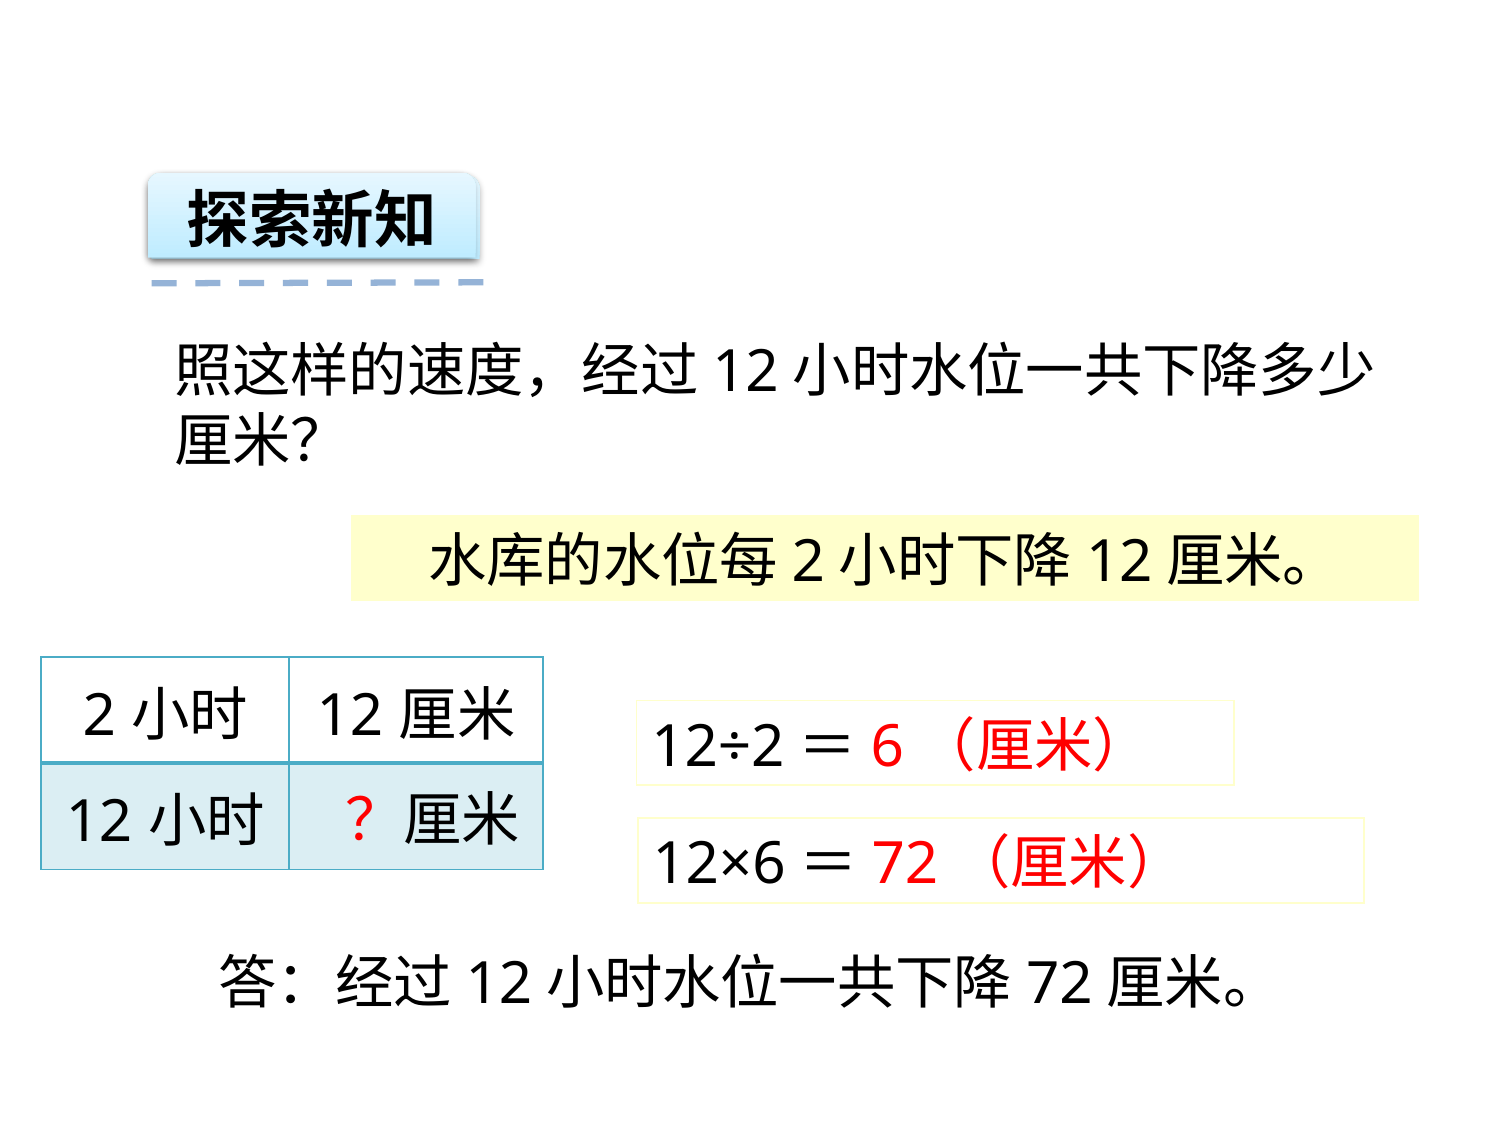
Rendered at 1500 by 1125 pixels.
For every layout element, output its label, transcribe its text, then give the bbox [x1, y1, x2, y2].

text_box 照这样的速度，经过12小时水位一共下降多少厘米？ [159, 326, 1443, 481]
text_box 12÷2＝6（厘米） [636, 700, 1235, 785]
table_header 12厘米 [290, 658, 542, 761]
table_header 2小时 [42, 658, 288, 761]
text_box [151, 174, 492, 284]
text_box 水库的水位每2小时下降12厘米。 [351, 515, 1418, 601]
text_box 12×6＝72（厘米） [637, 818, 1365, 903]
table_cell 12小时 [42, 765, 288, 869]
text_box 答：经过12小时水位一共下降72厘米。 [58, 937, 1442, 1023]
table_cell [290, 765, 542, 869]
text_box ？厘米 [301, 774, 538, 860]
